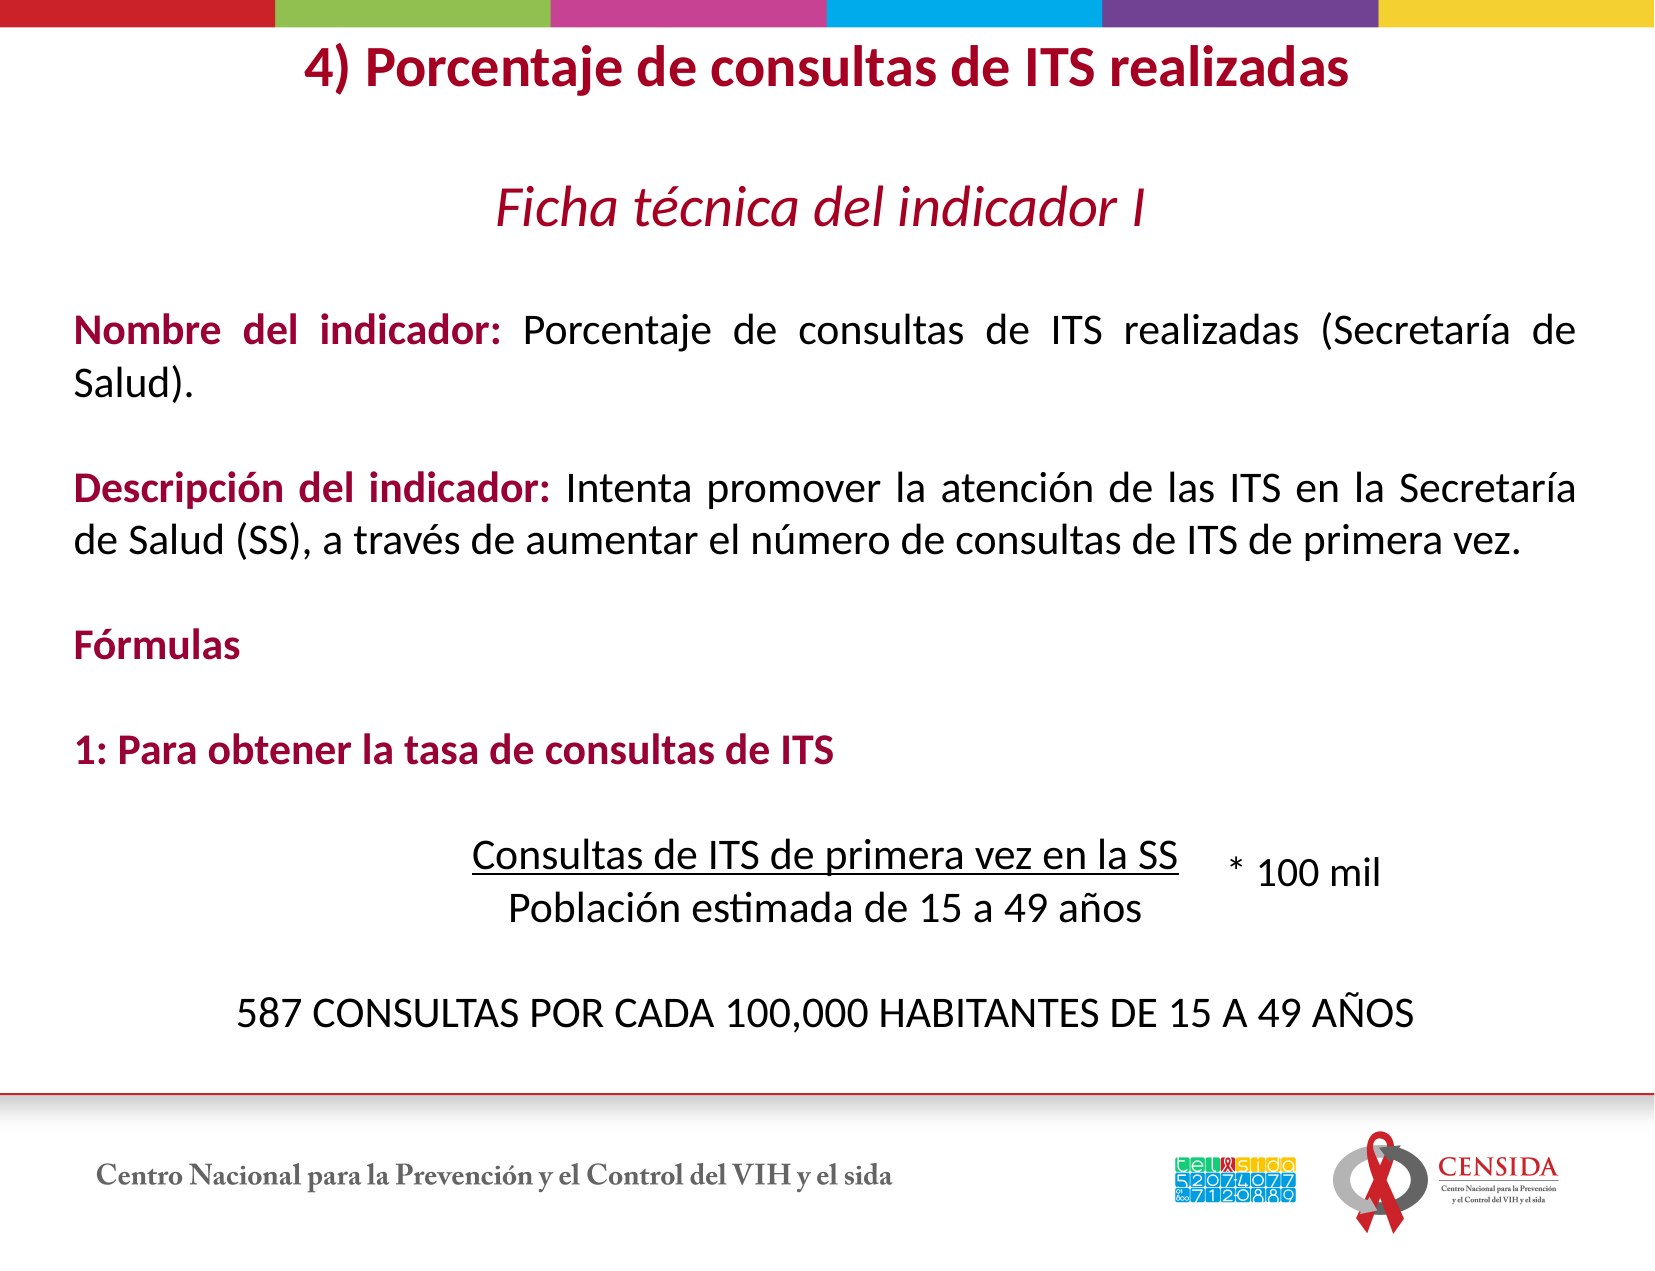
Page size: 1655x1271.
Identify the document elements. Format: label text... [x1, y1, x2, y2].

text_box 4) Porcentaje de consultas de ITS realizadas Ficha técnica del indicador I [0, 27, 1655, 240]
picture [1103, 0, 1655, 27]
picture [0, 240, 1655, 1271]
picture [0, 0, 826, 27]
text_box * 100 mil [1210, 837, 1397, 902]
text_box Nombre del indicador: Porcentaje de consultas de ITS realizadas (Secretaría de Salud). Descripción del indicador: Intenta promover la atención de las ITS en la Secretaría de Salud (SS), a través de aumentar el número de consultas de ITS de primera vez. Fórmulas 1: Para obtener la tasa de consultas de ITS Consultas de ITS de primera vez en la SS Población estimada de 15 a 49 años 587 CONSULTAS POR CADA 100,000 HABITANTES DE 15 A 49 AÑOS [56, 292, 1594, 1045]
